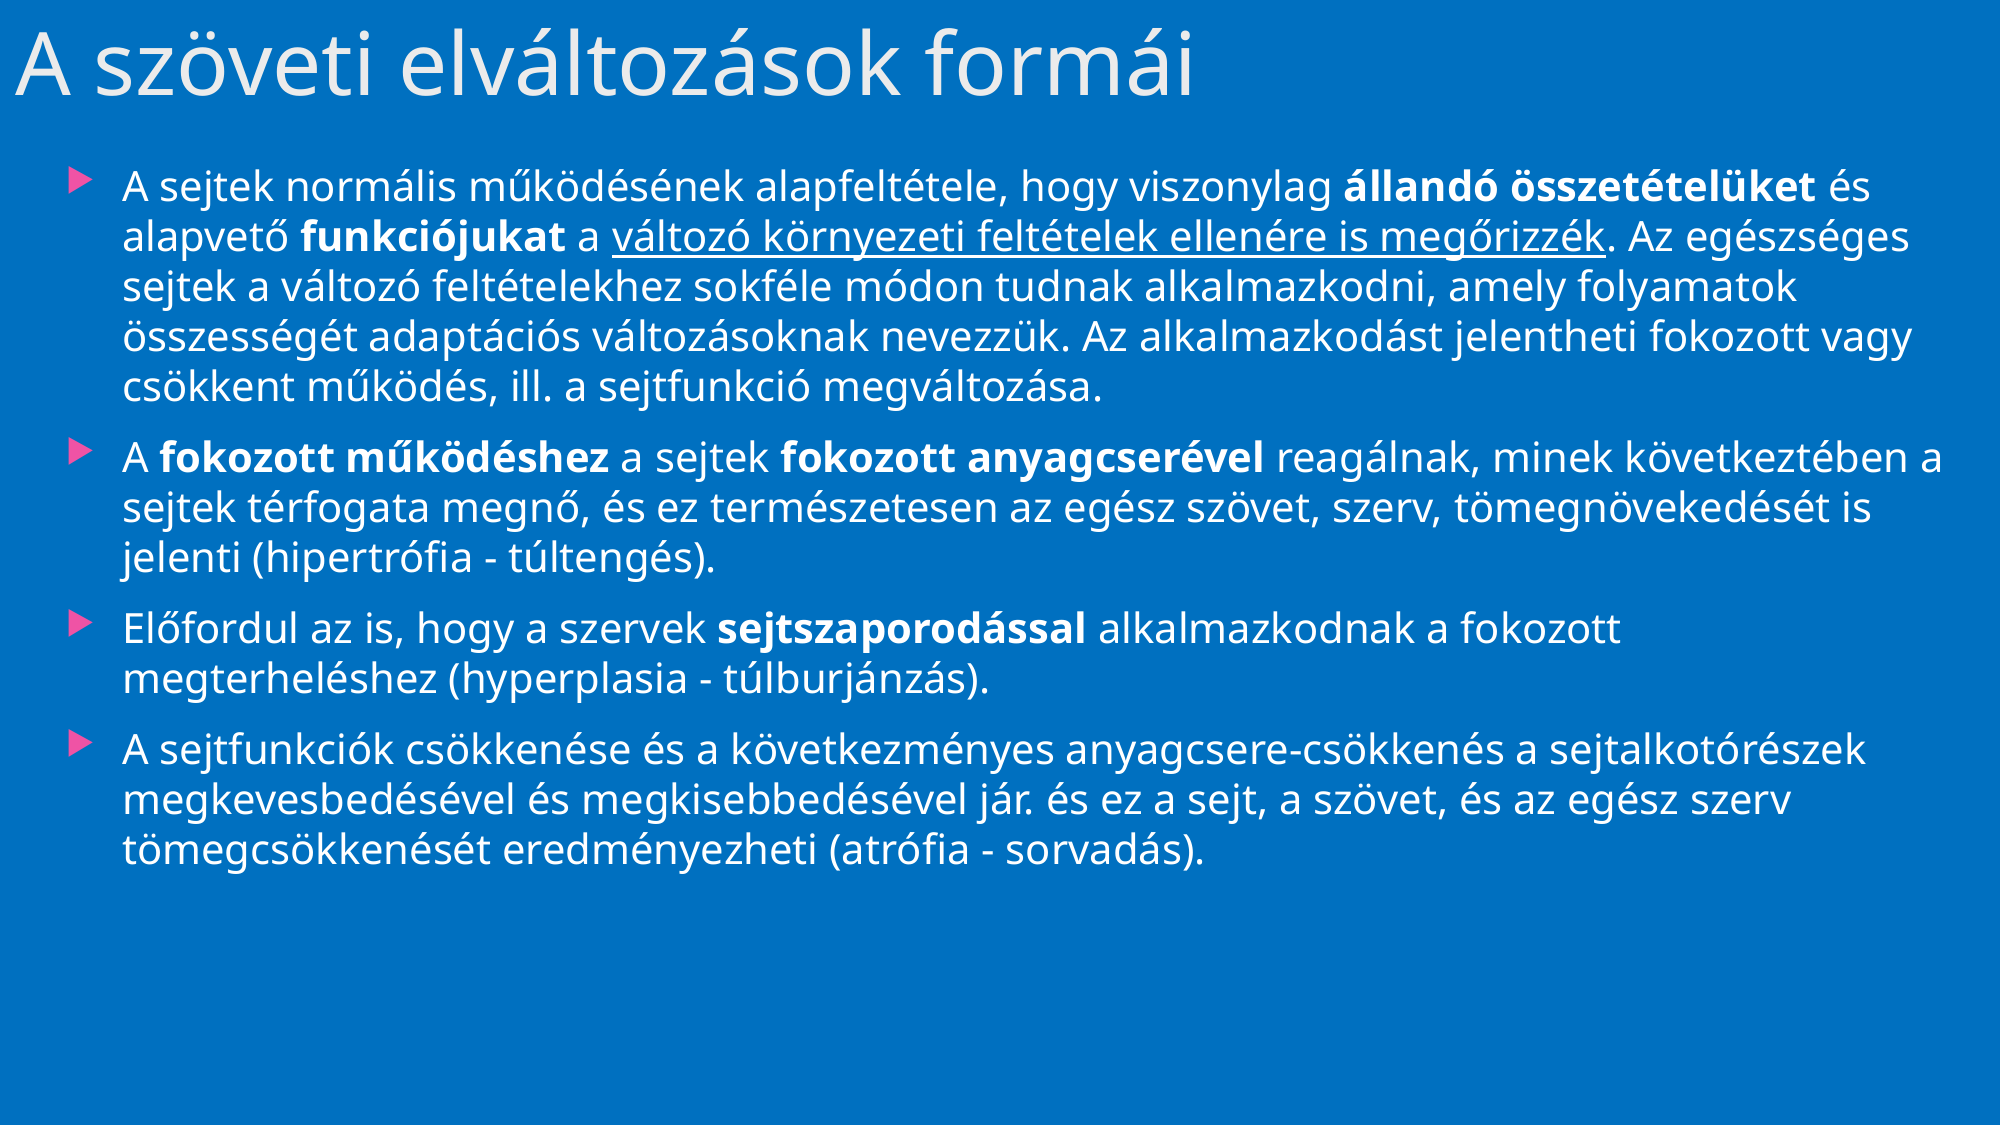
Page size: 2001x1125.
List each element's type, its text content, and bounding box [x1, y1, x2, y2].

title A szöveti elváltozások formái [0, 0, 1864, 230]
list A sejtek normális működésének alapfeltétele, hogy viszonylag állandó összetételüket és alapvető funkciójukat a változó környezeti feltételek ellenére is megőrizzék. Az egészséges sejtek a változó feltételekhez sokféle módon tudnak alkalmazkodni, amely folyamatok összességét adaptációs változásoknak nevezzük. Az alkalmazkodást jelentheti fokozott vagy csökkent működés, ill. a sejtfunkció megváltozása. A fokozott működéshez a sejtek fokozott anyagcserével reagálnak, minek következtében a sejtek térfogata megnő, és ez természetesen az egész szövet, szerv, tömegnövekedését is jelenti (hipertrófia - túltengés). Előfordul az is, hogy a szervek sejtszaporodással alkalmazkodnak a fokozott megterheléshez (hyperplasia - túlburjánzás). A sejtfunkciók csökkenése és a következményes anyagcsere-csökkenés a sejtalkotórészek megkevesbedésével és megkisebbedésével jár. és ez a sejt, a szövet, és az egész szerv tömegcsökkenését eredményezheti (atrófia - sorvadás). [50, 152, 1961, 1092]
